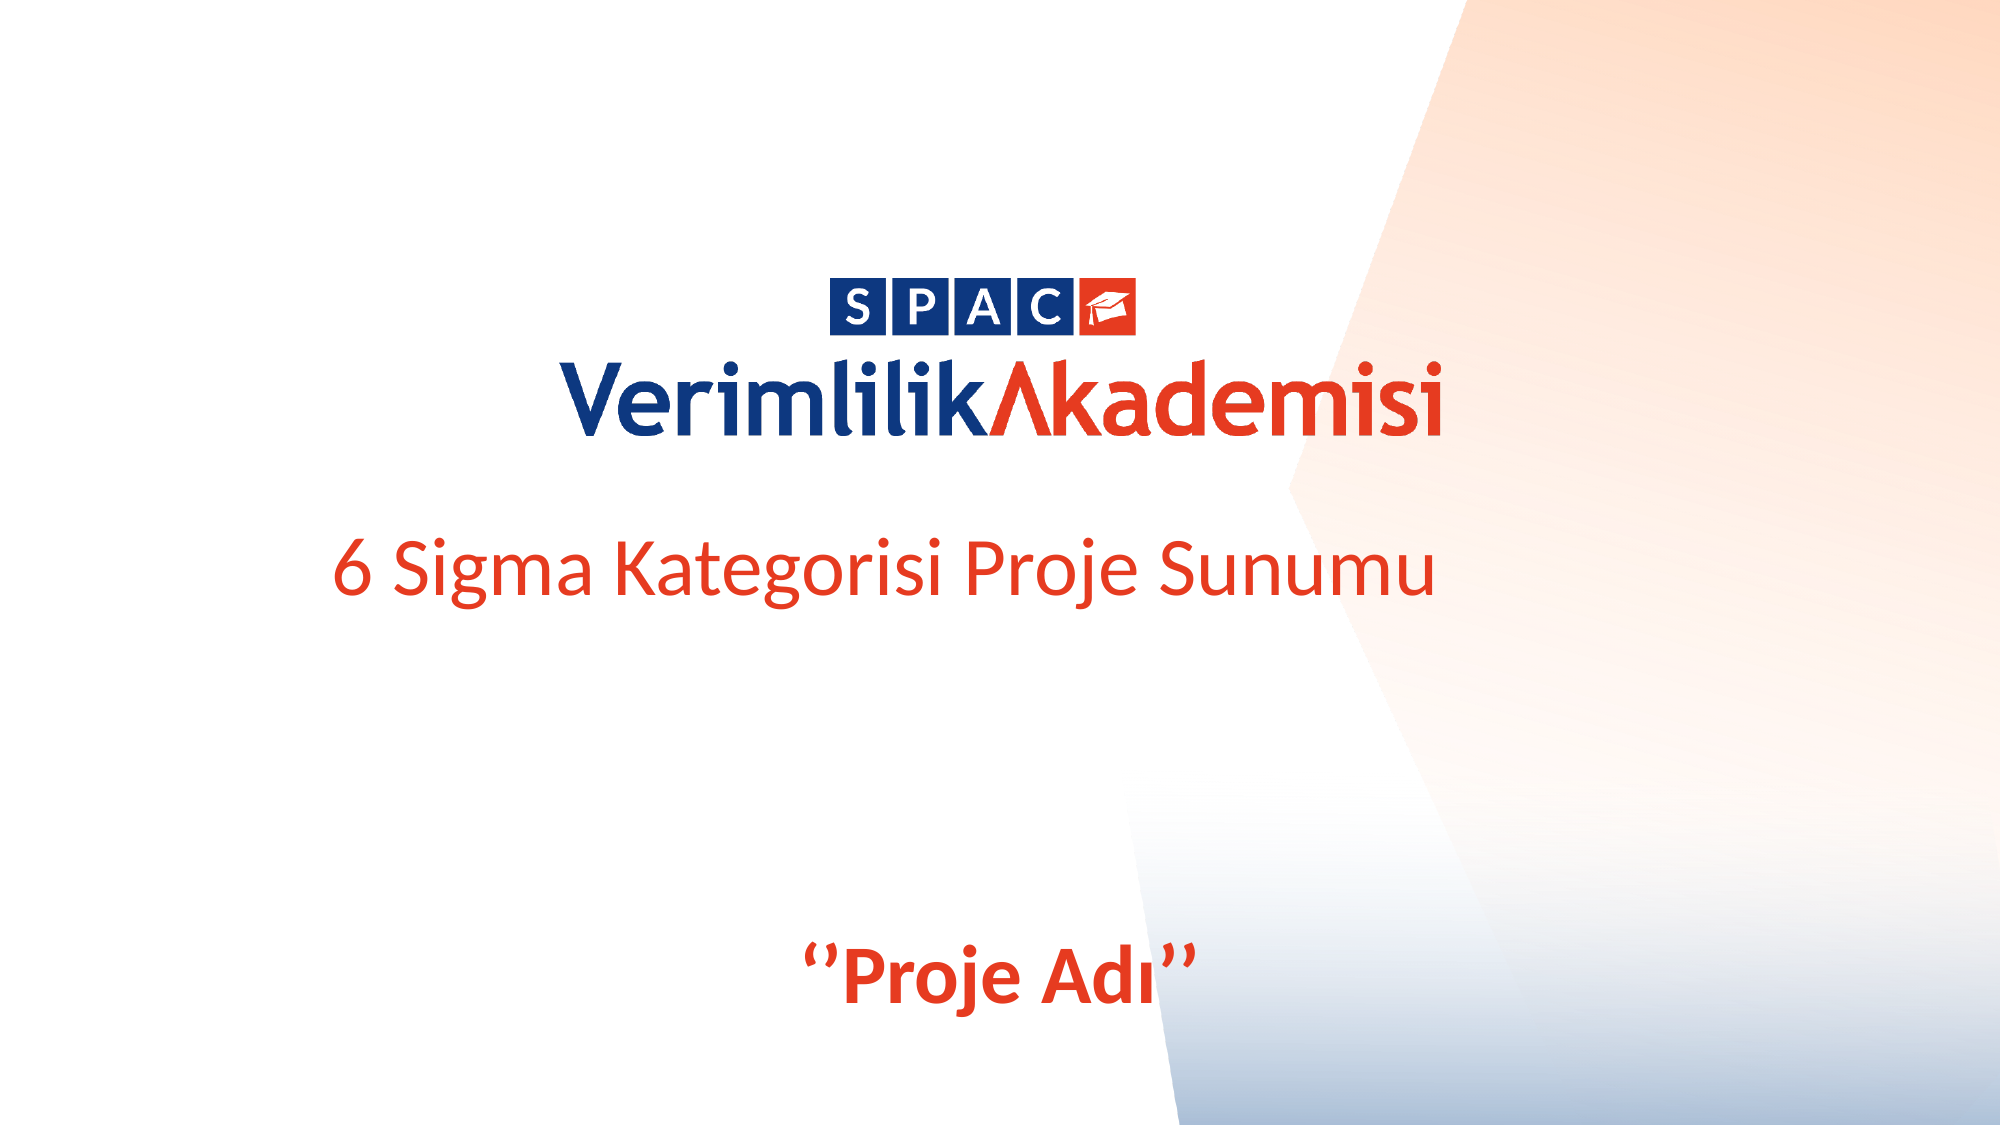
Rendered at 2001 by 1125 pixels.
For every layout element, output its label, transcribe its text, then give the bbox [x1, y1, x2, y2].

text_box ‘’Proje Adı’’ [316, 916, 1684, 1024]
title 6 Sigma Kategorisi Proje Sunumu [316, 497, 1684, 628]
picture [0, 0, 2000, 1125]
